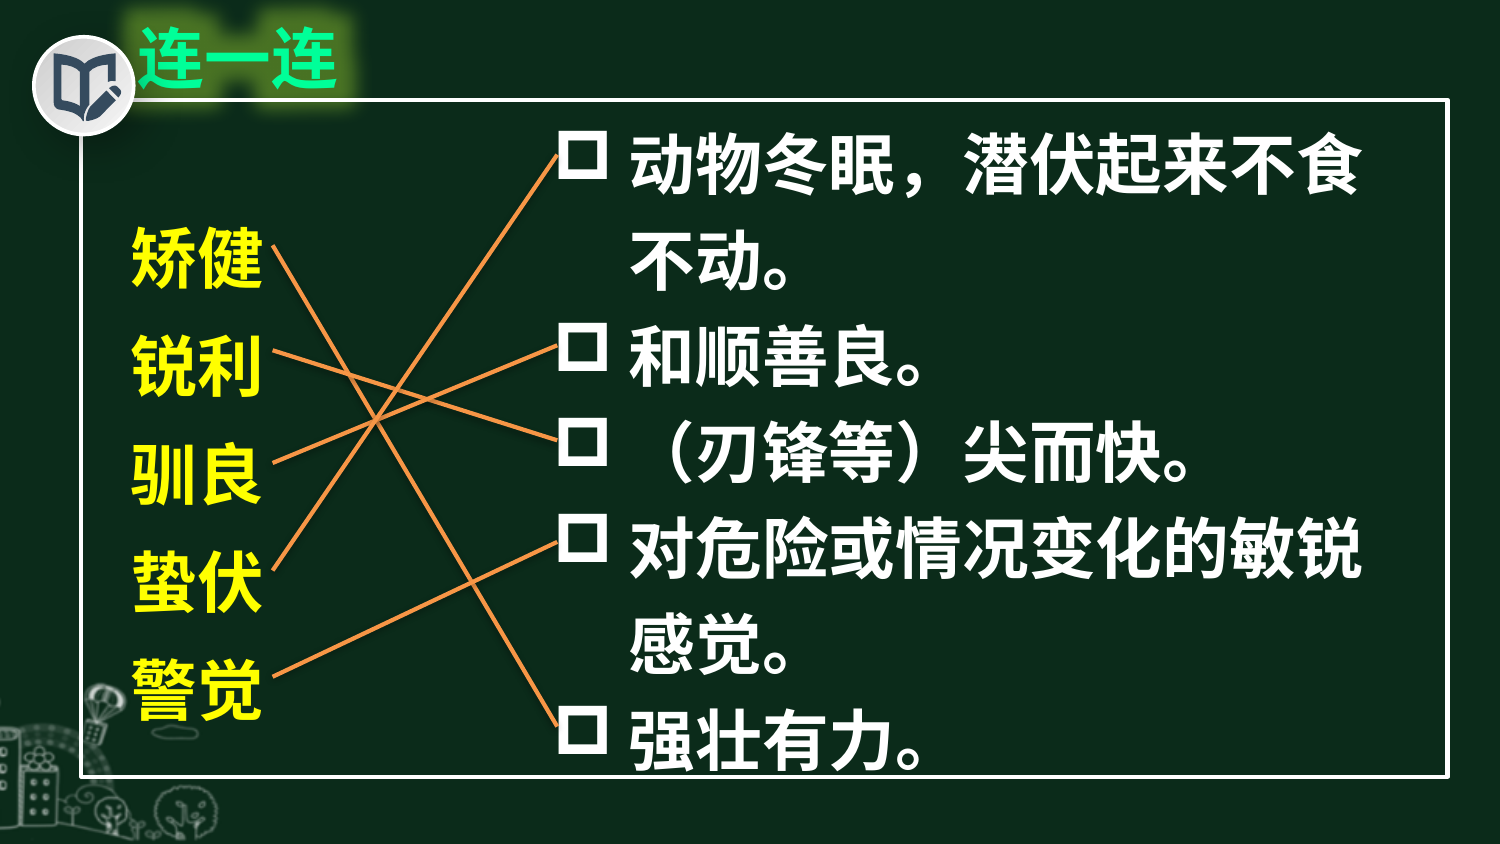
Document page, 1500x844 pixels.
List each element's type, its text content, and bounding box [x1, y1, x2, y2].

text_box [272, 154, 558, 541]
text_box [272, 541, 558, 677]
picture [0, 0, 1500, 844]
text_box 连一连 [123, 9, 452, 98]
text_box 动物冬眠，潜伏起来不食不动。 和顺善良。 （刃锋等）尖而快。 对危险或情况变化的敏锐感觉。 强壮有力。 [539, 779, 1411, 786]
text_box [79, 98, 1450, 779]
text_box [33, 36, 134, 135]
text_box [272, 685, 558, 727]
